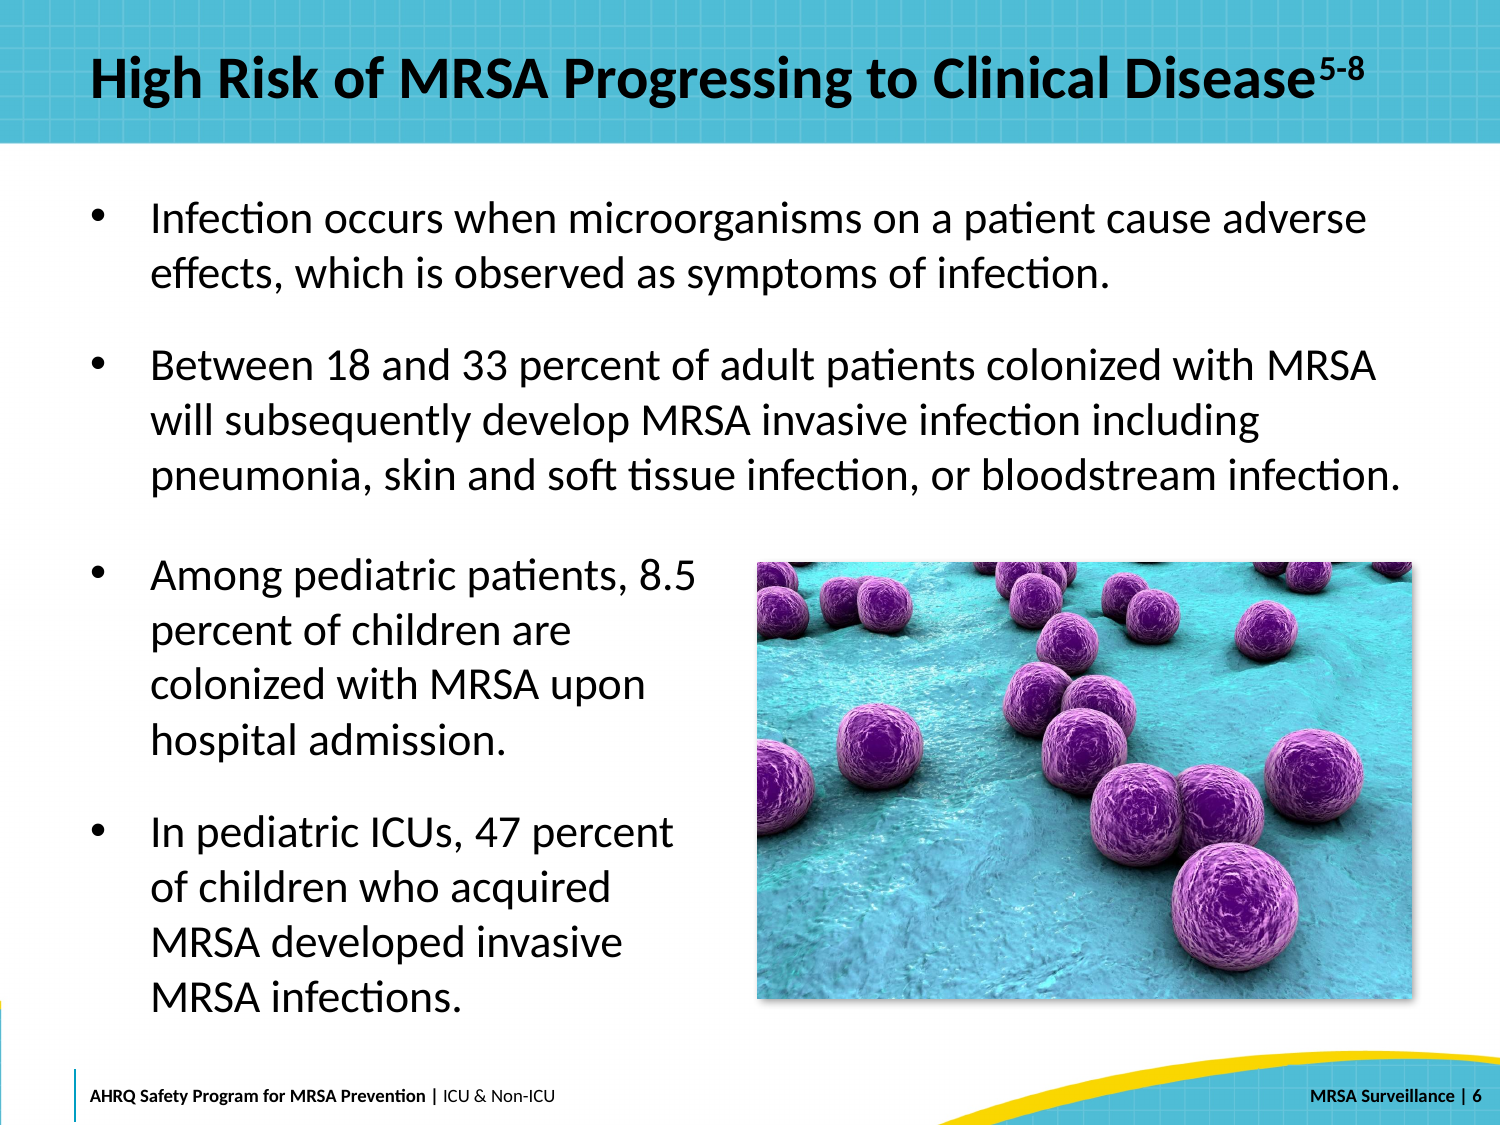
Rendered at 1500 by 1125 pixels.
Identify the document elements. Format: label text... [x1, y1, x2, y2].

slide_number | 6 [1455, 1065, 1500, 1125]
list Among pediatric patients, 8.5 percent of children are colonized with MRSA upon hospital admission. In pediatric ICUs, 47 percent of children who acquired MRSA developed invasive MRSA infections. [75, 536, 730, 1065]
title High Risk of MRSA Progressing to Clinical Disease5-8 [75, 0, 1425, 150]
picture [0, 0, 1500, 1125]
list Infection occurs when microorganisms on a patient cause adverse effects, which is observed as symptoms of infection. Between 18 and 33 percent of adult patients colonized with MRSA will subsequently develop MRSA invasive infection including pneumonia, skin and soft tissue infection, or bloodstream infection. [75, 179, 1425, 617]
